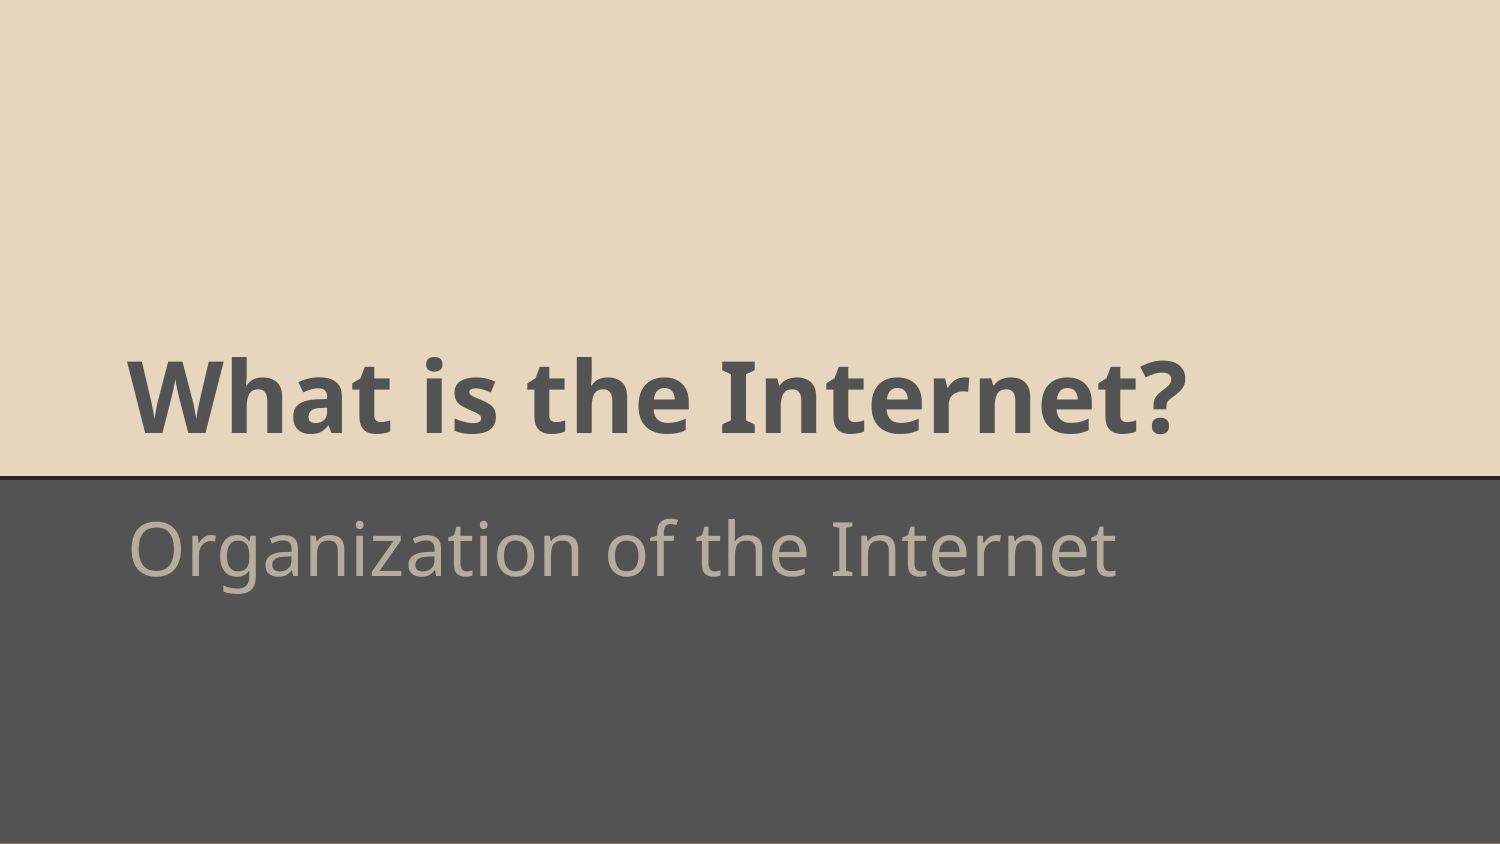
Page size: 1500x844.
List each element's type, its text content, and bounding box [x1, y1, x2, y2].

subtitle Organization of the Internet [112, 486, 1388, 642]
title What is the Internet? [112, 265, 1388, 469]
